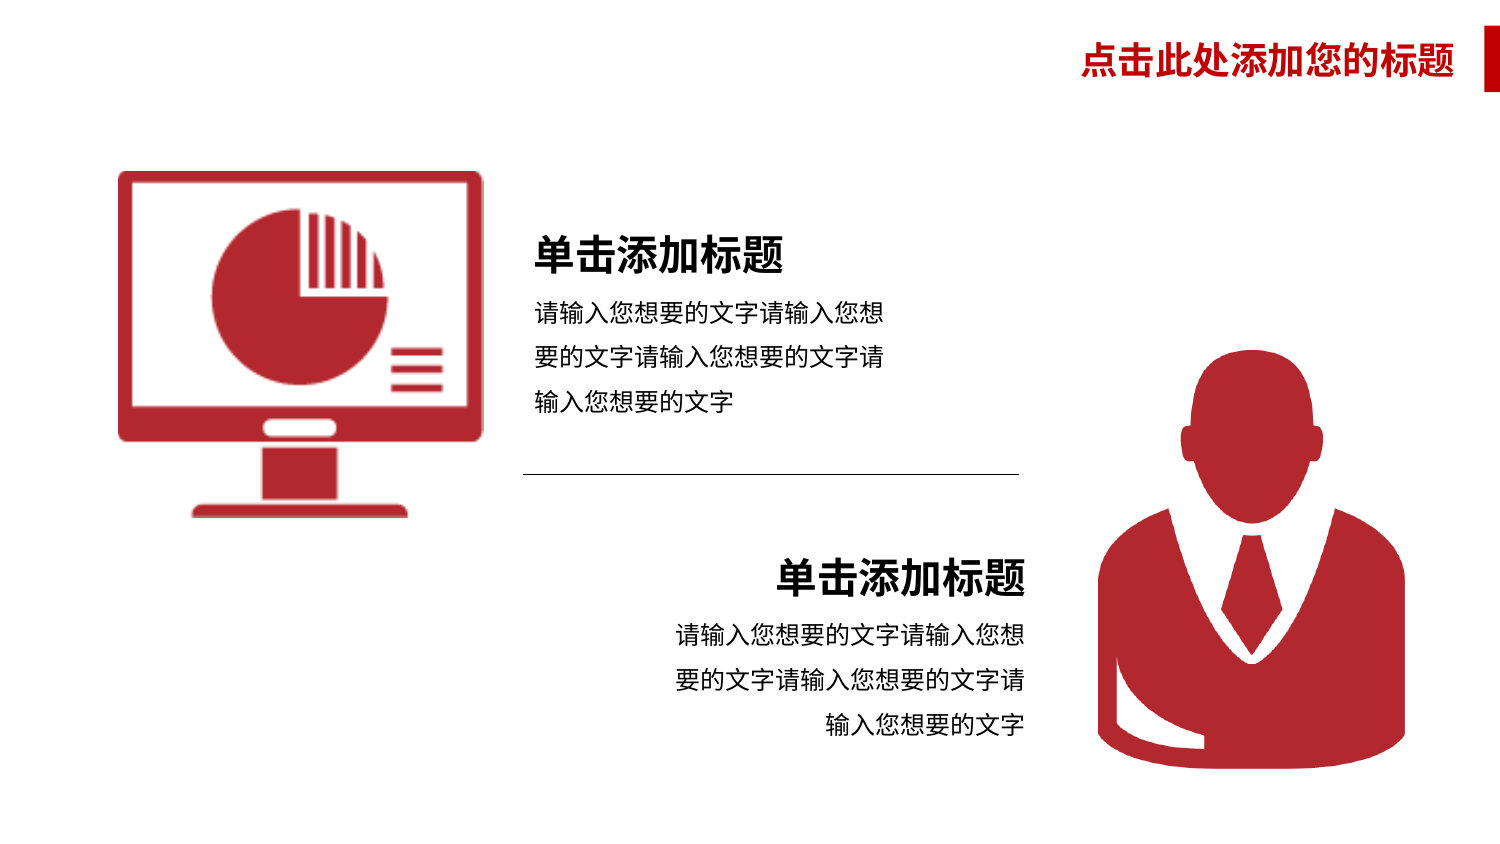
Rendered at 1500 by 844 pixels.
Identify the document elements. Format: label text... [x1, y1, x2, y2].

picture [118, 171, 485, 519]
text_box 请输入您想要的文字请输入您想要的文字请输入您想要的文字请输入您想要的文字 [655, 599, 1038, 746]
text_box 请输入您想要的文字请输入您想要的文字请输入您想要的文字请输入您想要的文字 [523, 276, 905, 423]
text_box 点击此处添加您的标题 [1037, 31, 1467, 88]
text_box 单击添加标题 [679, 521, 1038, 599]
picture [1098, 350, 1406, 769]
text_box [1482, 24, 1500, 94]
text_box 单击添加标题 [522, 198, 880, 285]
